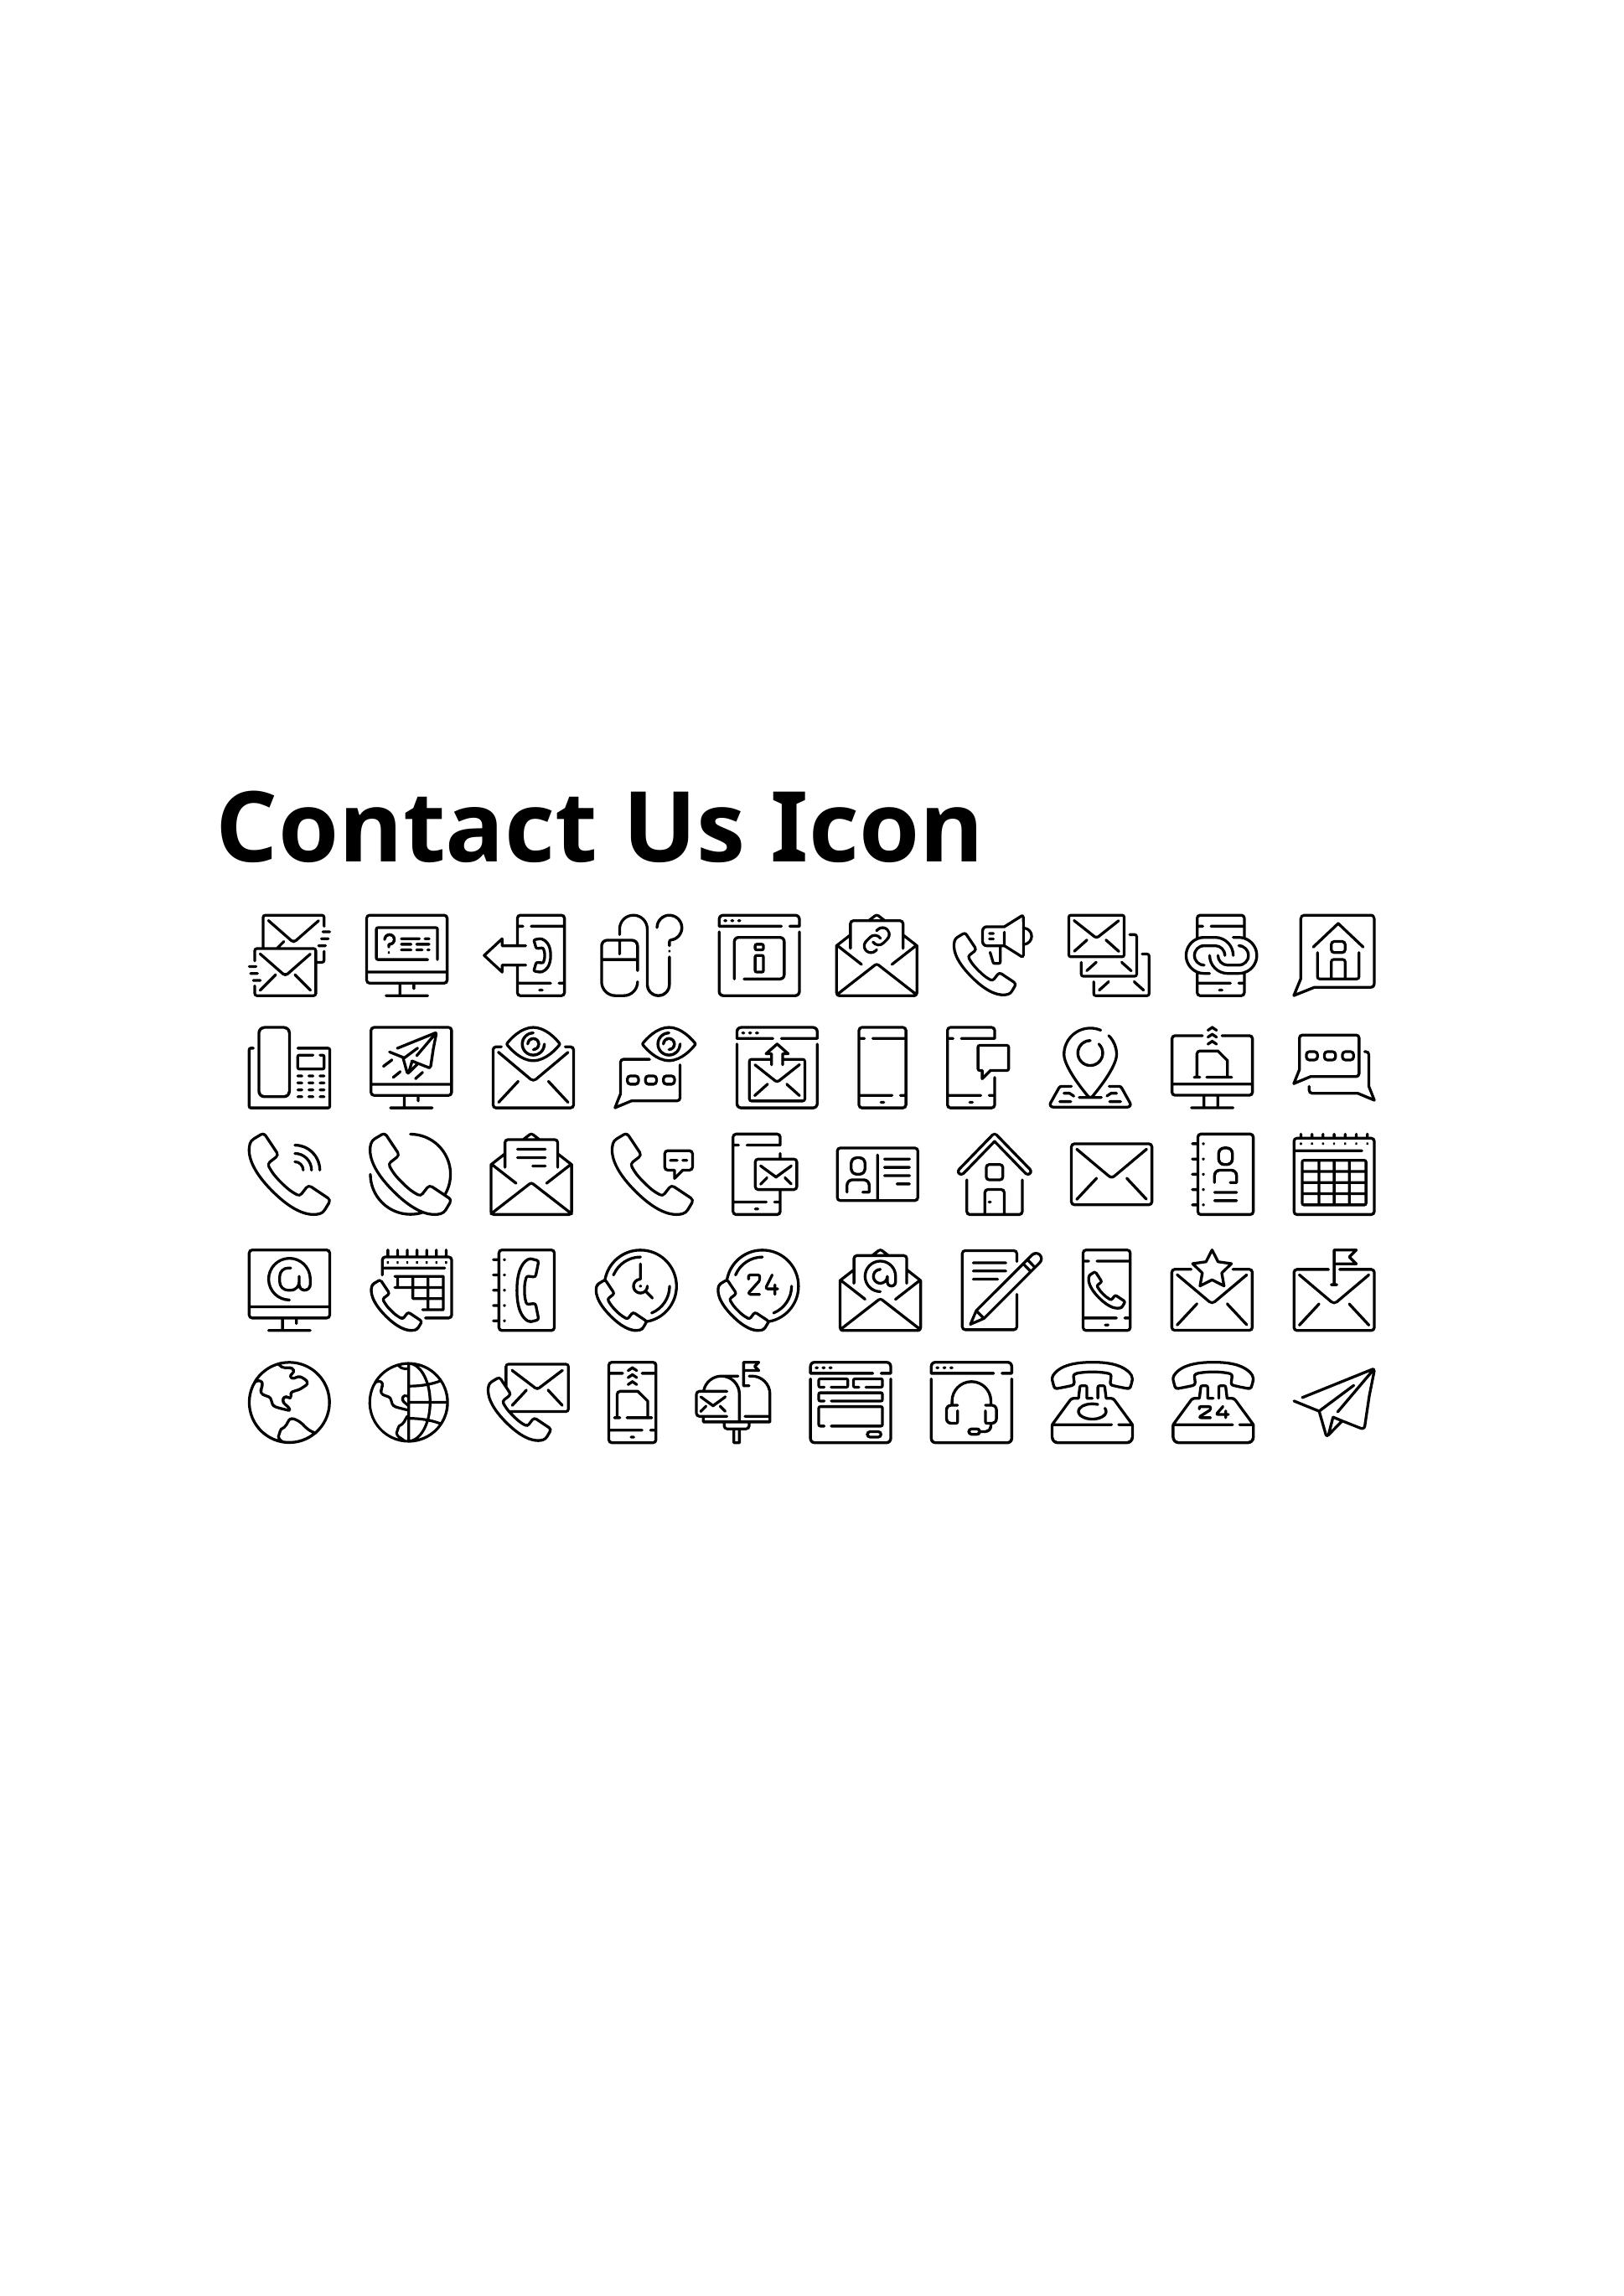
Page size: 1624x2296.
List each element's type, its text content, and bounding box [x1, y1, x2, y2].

text_box [1067, 913, 1126, 959]
text_box [483, 913, 566, 997]
text_box [247, 1249, 332, 1332]
text_box [717, 930, 801, 997]
text_box [486, 1363, 570, 1442]
text_box [732, 1132, 799, 1217]
text_box [717, 913, 801, 928]
text_box [1048, 1084, 1132, 1109]
text_box [257, 1026, 292, 1099]
text_box [317, 944, 328, 948]
text_box [321, 930, 332, 933]
text_box [1081, 1249, 1132, 1332]
text_box [809, 1361, 892, 1375]
text_box [1050, 1384, 1135, 1445]
text_box [370, 1026, 453, 1109]
text_box [1207, 1032, 1218, 1039]
text_box [952, 932, 1017, 996]
text_box [1292, 1268, 1376, 1332]
text_box [1292, 1368, 1376, 1437]
text_box [663, 1149, 695, 1180]
text_box [365, 913, 449, 997]
text_box [1292, 1033, 1361, 1085]
text_box [247, 1047, 332, 1109]
text_box [946, 1026, 996, 1109]
text_box [1069, 1142, 1154, 1207]
text_box [247, 1132, 331, 1217]
text_box [1170, 1268, 1254, 1332]
text_box [249, 972, 259, 975]
text_box [607, 1361, 658, 1445]
text_box [695, 1374, 772, 1445]
text_box [368, 1132, 453, 1217]
text_box [368, 1362, 449, 1443]
text_box [835, 1146, 919, 1202]
text_box [641, 1026, 697, 1063]
text_box [1063, 1026, 1119, 1099]
text_box [1170, 1034, 1254, 1109]
text_box [1079, 933, 1139, 978]
text_box [1330, 1249, 1358, 1286]
text_box [980, 914, 1033, 965]
text_box [370, 1279, 423, 1332]
text_box [1292, 1132, 1376, 1217]
text_box [1191, 1132, 1255, 1217]
text_box [985, 1163, 1005, 1182]
text_box [735, 1042, 819, 1109]
text_box [960, 1249, 1019, 1332]
text_box [251, 979, 262, 982]
text_box [600, 939, 639, 997]
text_box [857, 1026, 908, 1109]
text_box [247, 964, 258, 969]
text_box [655, 913, 684, 948]
text_box [929, 1361, 1014, 1375]
text_box [247, 1361, 331, 1445]
text_box [742, 1361, 761, 1388]
text_box [835, 913, 918, 997]
text_box [613, 1058, 682, 1109]
text_box [1191, 1249, 1234, 1288]
text_box [253, 913, 326, 997]
text_box [976, 1043, 1011, 1080]
text_box Contact Us Icon [212, 760, 988, 885]
text_box [965, 1178, 1024, 1217]
text_box [618, 913, 671, 997]
text_box [1184, 913, 1259, 997]
text_box [716, 1249, 800, 1332]
text_box [491, 1045, 576, 1109]
text_box [1092, 952, 1151, 997]
text_box [1171, 1384, 1255, 1445]
text_box [809, 1377, 892, 1445]
text_box [1307, 1050, 1376, 1102]
text_box [1207, 1026, 1218, 1032]
text_box [969, 1251, 1043, 1326]
text_box [838, 1249, 923, 1332]
text_box [1171, 1361, 1255, 1390]
text_box [492, 1249, 556, 1332]
text_box [594, 1249, 678, 1332]
text_box [956, 1132, 1032, 1176]
text_box [735, 1026, 819, 1040]
text_box [380, 1249, 453, 1320]
text_box [1050, 1361, 1134, 1390]
text_box [489, 1132, 573, 1217]
text_box [319, 937, 330, 940]
text_box [610, 1132, 694, 1217]
text_box [1292, 913, 1376, 997]
text_box [929, 1377, 1014, 1445]
text_box [505, 1026, 561, 1063]
